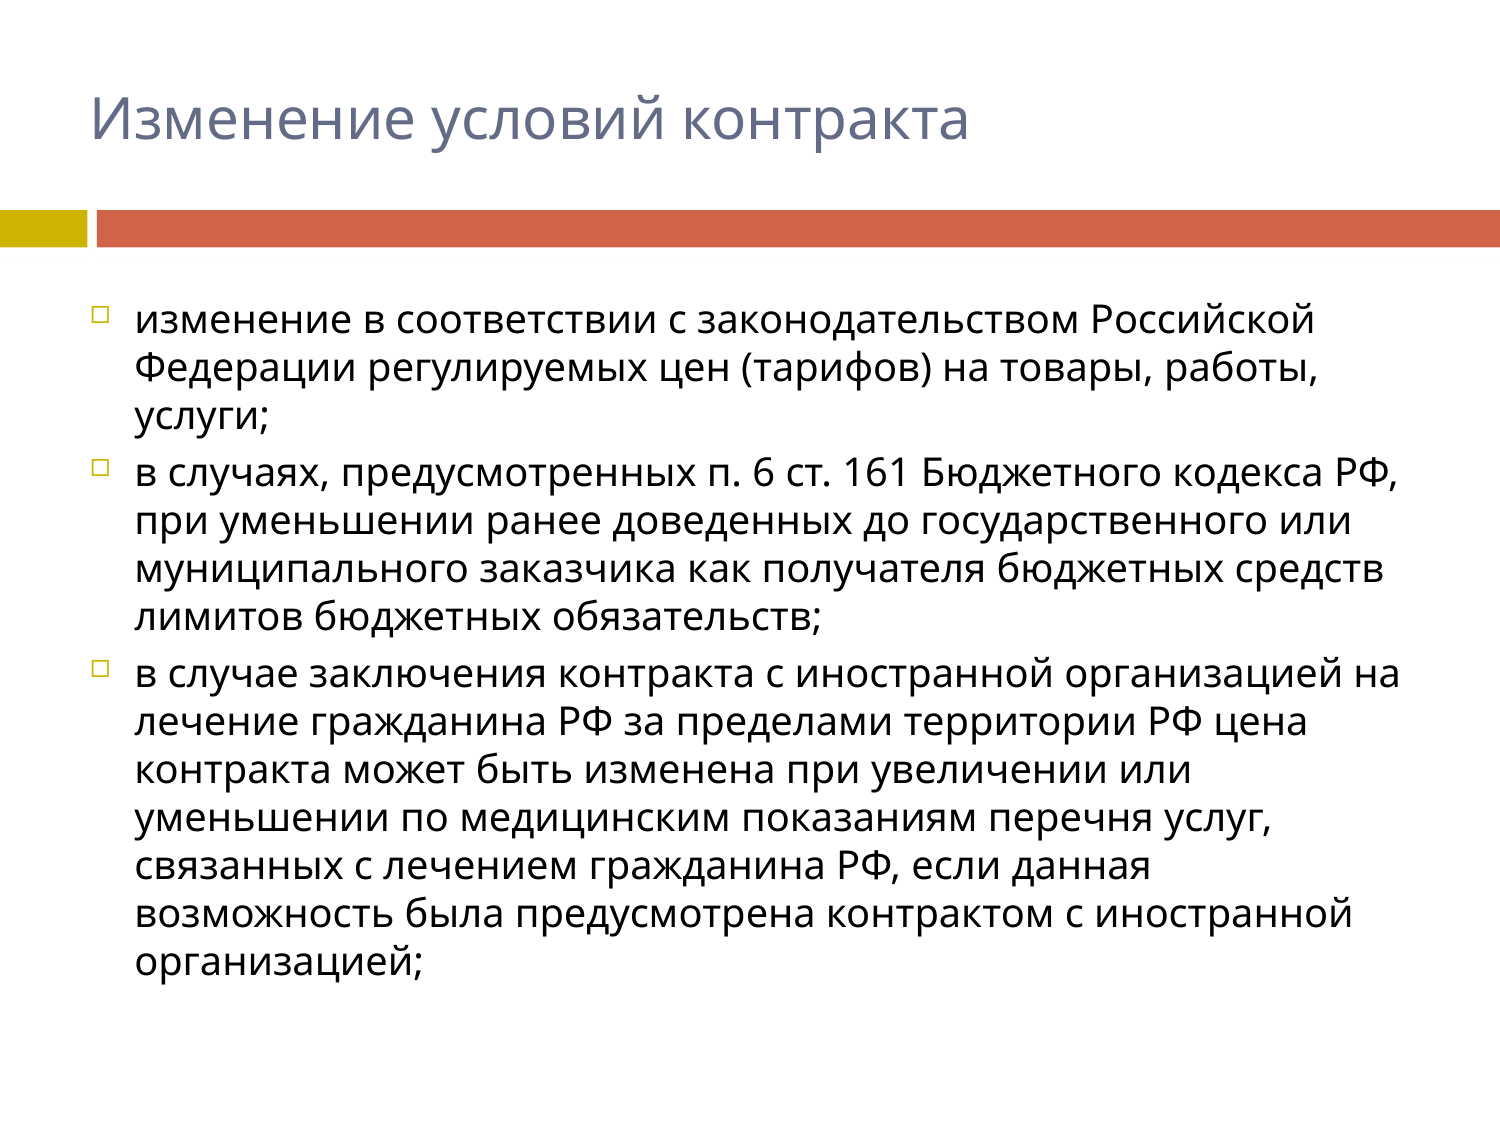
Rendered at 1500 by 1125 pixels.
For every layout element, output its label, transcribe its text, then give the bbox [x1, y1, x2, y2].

title Изменение условий контракта [75, 28, 1425, 204]
list изменение в соответствии с законодательством Российской Федерации регулируемых цен (тарифов) на товары, работы, услуги; в случаях, предусмотренных п. 6 ст. 161 Бюджетного кодекса РФ, при уменьшении ранее доведенных до государственного или муниципального заказчика как получателя бюджетных средств лимитов бюджетных обязательств; в случае заключения контракта с иностранной организацией на лечение гражданина РФ за пределами территории РФ цена контракта может быть изменена при увеличении или уменьшении по медицинским показаниям перечня услуг, связанных с лечением гражданина РФ, если данная возможность была предусмотрена контрактом с иностранной организацией; [75, 286, 1425, 997]
